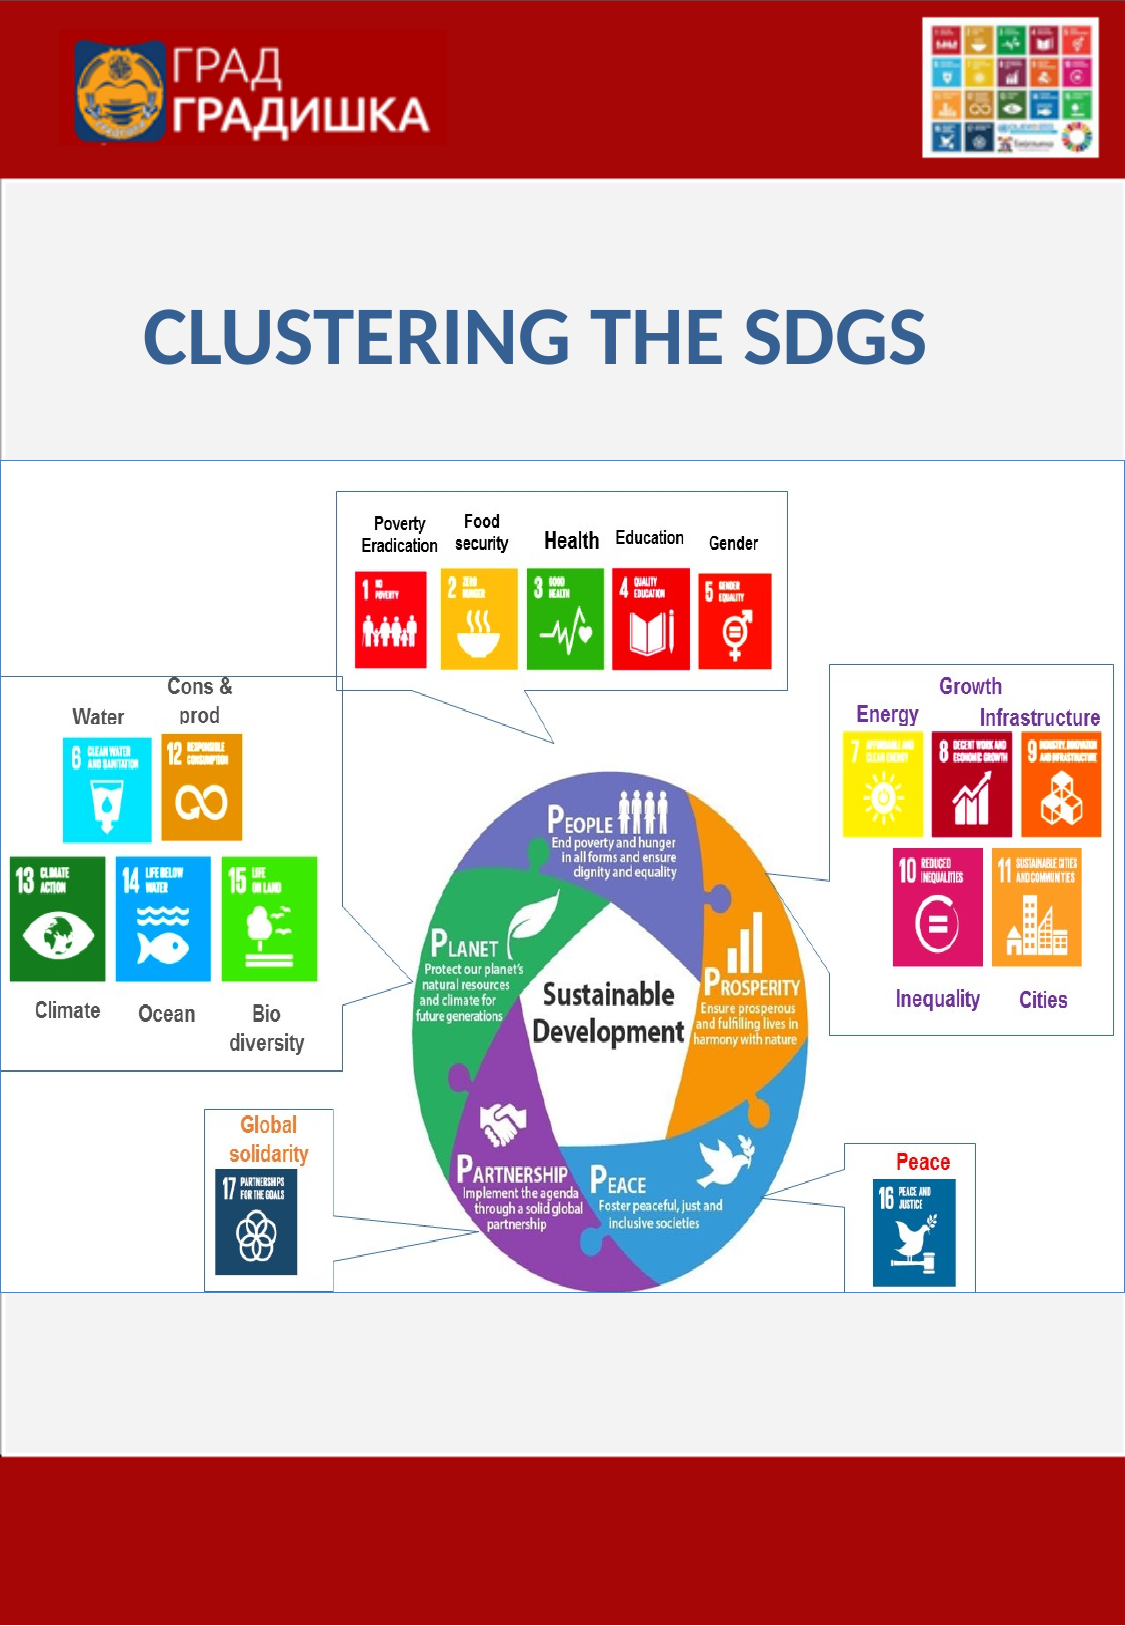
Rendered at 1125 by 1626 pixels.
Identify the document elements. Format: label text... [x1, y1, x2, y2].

picture [0, 0, 1125, 460]
picture [0, 1294, 1125, 1625]
text_box CLUSTERING THE SDGS [128, 273, 985, 389]
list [0, 460, 1125, 1294]
